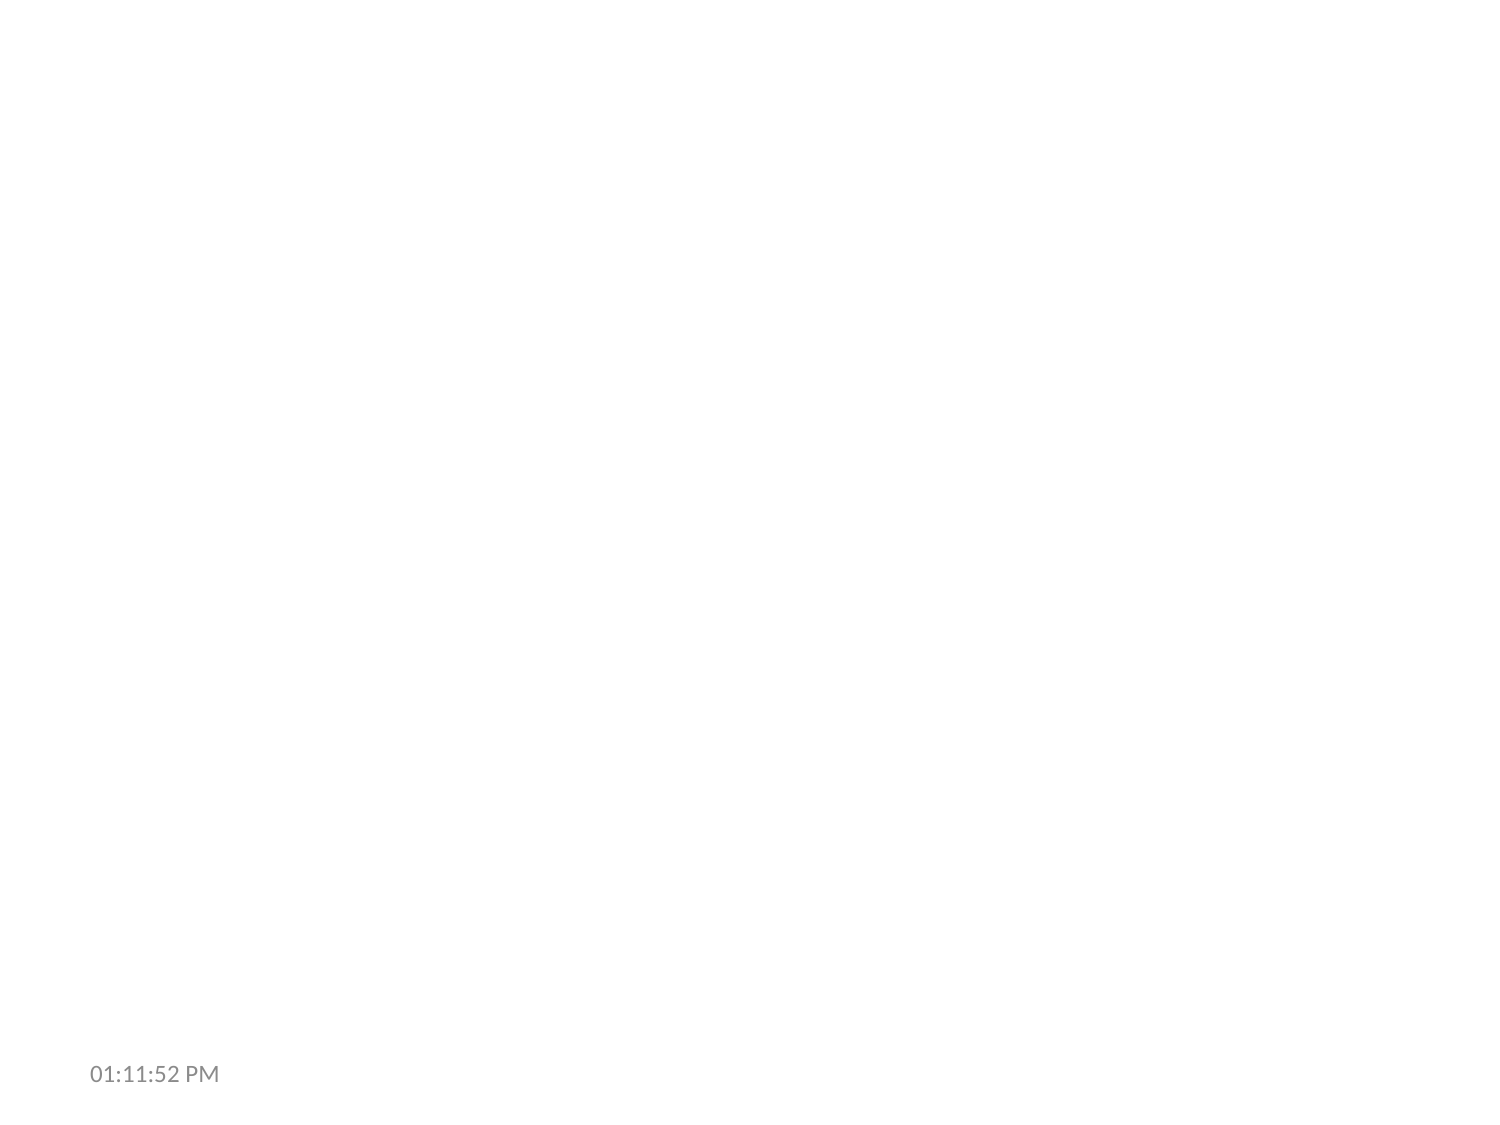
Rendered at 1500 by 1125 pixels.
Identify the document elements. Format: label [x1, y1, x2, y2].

slide_number [75, 1042, 425, 1103]
